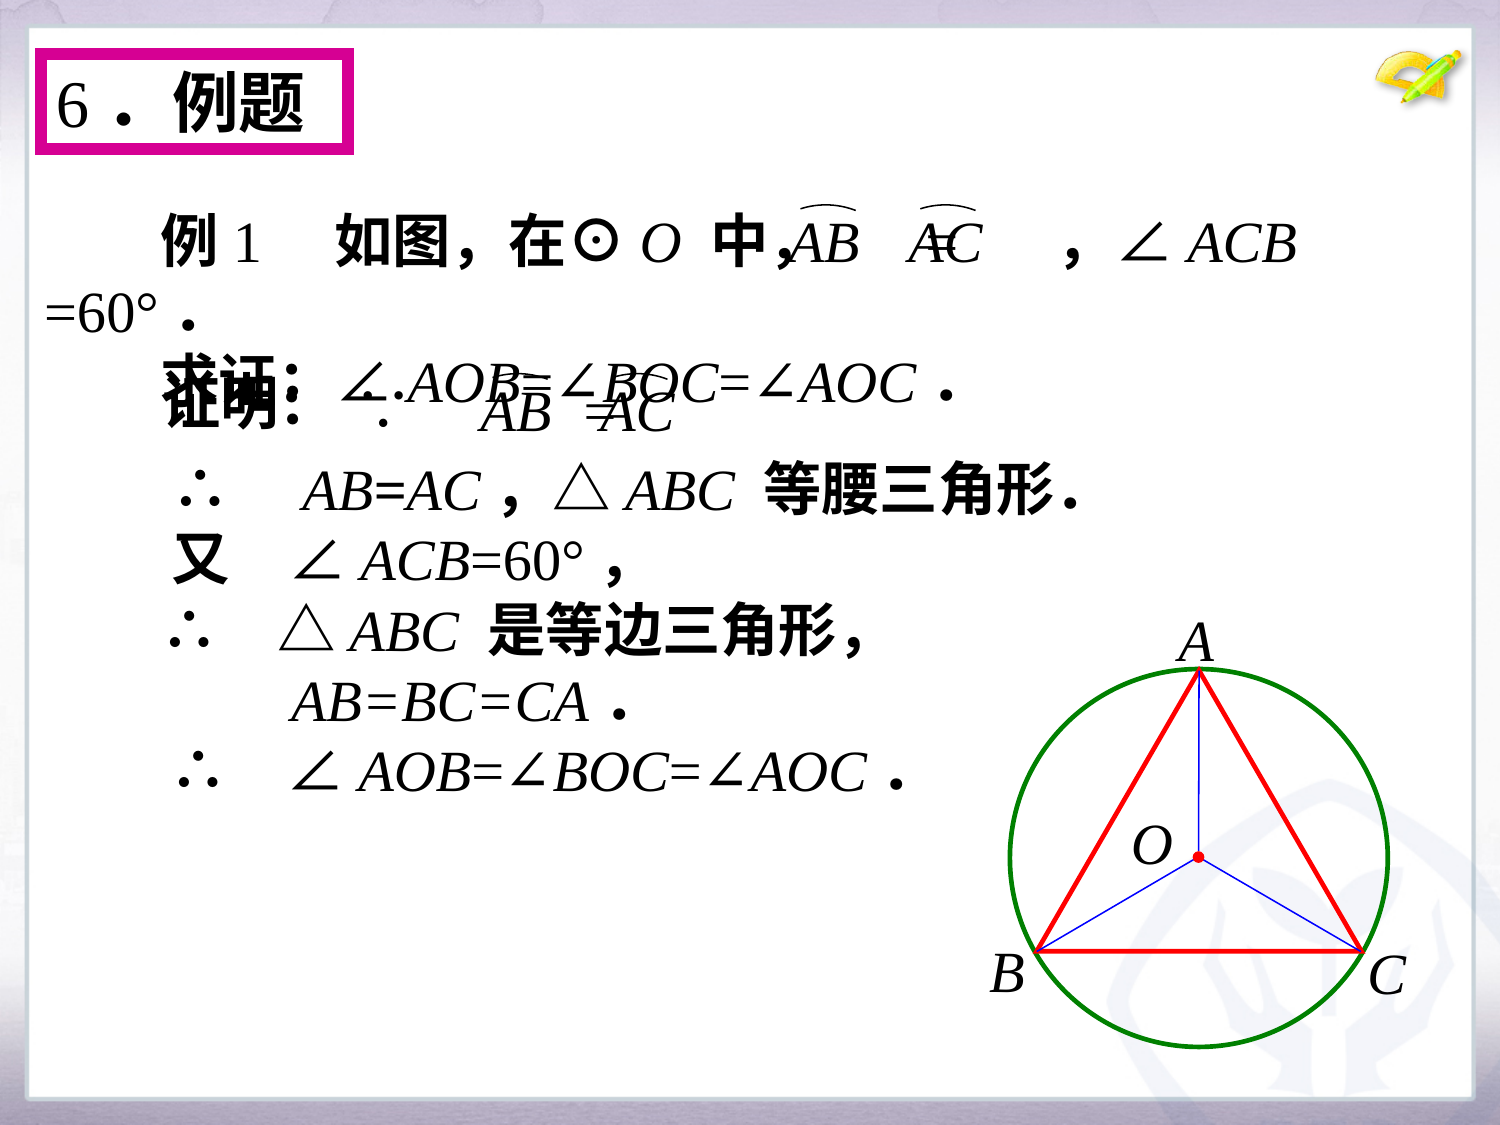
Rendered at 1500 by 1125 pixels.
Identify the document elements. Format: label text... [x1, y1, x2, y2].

picture [0, 352, 1500, 1125]
text_box ∴ ∠AOB=∠BOC=∠AOC． [0, 725, 954, 810]
text_box ∴ AB=AC，△ABC 等腰三角形． [0, 444, 1176, 529]
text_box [339, 365, 739, 457]
text_box 证明： [147, 360, 963, 444]
text_box 又 ∠ACB=60°， [0, 515, 833, 585]
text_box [974, 595, 1459, 1048]
picture [0, 0, 1500, 444]
text_box ∴ △ABC 是等边三角形， AB=BC=CA． [0, 585, 911, 725]
text_box 6．例题 [41, 53, 349, 149]
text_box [29, 196, 1500, 352]
